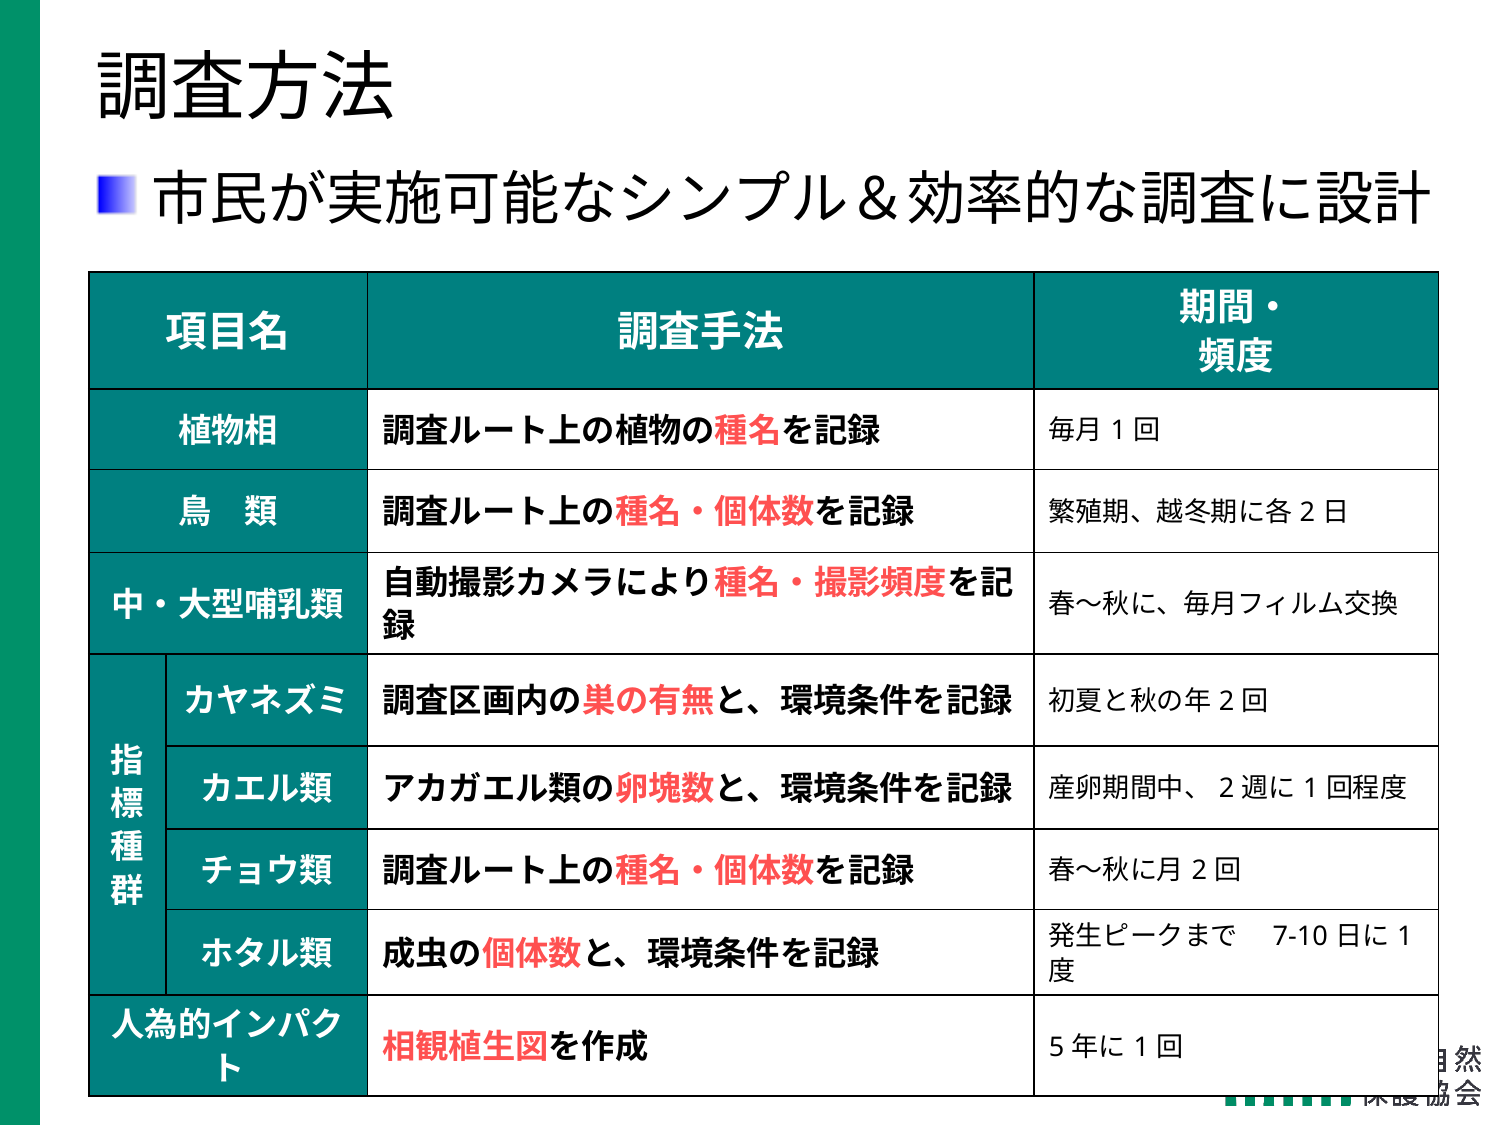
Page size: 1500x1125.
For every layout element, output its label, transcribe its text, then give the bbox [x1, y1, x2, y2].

table_cell 産卵期間中、2週に1回程度 [1035, 747, 1438, 828]
table_cell 毎月1回 [1035, 390, 1438, 469]
table_cell 自動撮影カメラにより種名・撮影頻度を記録 [368, 553, 1033, 653]
table_cell 調査ルート上の種名・個体数を記録 [368, 830, 1033, 909]
table_cell 調査区画内の巣の有無と、環境条件を記録 [368, 655, 1033, 745]
table_cell 繁殖期、越冬期に各2日 [1035, 470, 1438, 552]
table_cell 5年に1回 [1035, 996, 1438, 1095]
table_header 項目名 [90, 273, 367, 388]
table_cell 人為的インパクト [90, 996, 367, 1095]
table_cell 発生ピークまで 7-10日に1度 [1035, 910, 1438, 994]
table_cell 初夏と秋の年2回 [1035, 655, 1438, 745]
table_cell 調査ルート上の種名・個体数を記録 [368, 470, 1033, 552]
table_cell チョウ類 [167, 830, 367, 909]
table_cell 鳥 類 [90, 470, 367, 552]
table_header 期間・ 頻度 [1035, 273, 1438, 388]
table_cell カエル類 [167, 747, 367, 828]
table_cell 中・大型哺乳類 [90, 553, 367, 653]
table_cell アカガエル類の卵塊数と、環境条件を記録 [368, 747, 1033, 828]
table_cell 春～秋に月2回 [1035, 830, 1438, 909]
table_cell カヤネズミ [167, 655, 367, 745]
table_cell 春～秋に、毎月フィルム交換 [1035, 553, 1438, 653]
picture [95, 173, 141, 219]
table_cell 植物相 [90, 390, 367, 469]
table_cell 指標種群 [90, 655, 165, 994]
table_cell 調査ルート上の植物の種名を記録 [368, 390, 1033, 469]
text_box 調査方法 [80, 41, 1356, 130]
table_cell ホタル類 [167, 910, 367, 994]
picture [1206, 1026, 1500, 1125]
table_header 調査手法 [368, 273, 1033, 388]
text_box 市民が実施可能なシンプル＆効率的な調査に設計 [80, 153, 1500, 248]
table_cell 相観植生図を作成 [368, 996, 1033, 1095]
table_cell 成虫の個体数と、環境条件を記録 [368, 910, 1033, 994]
